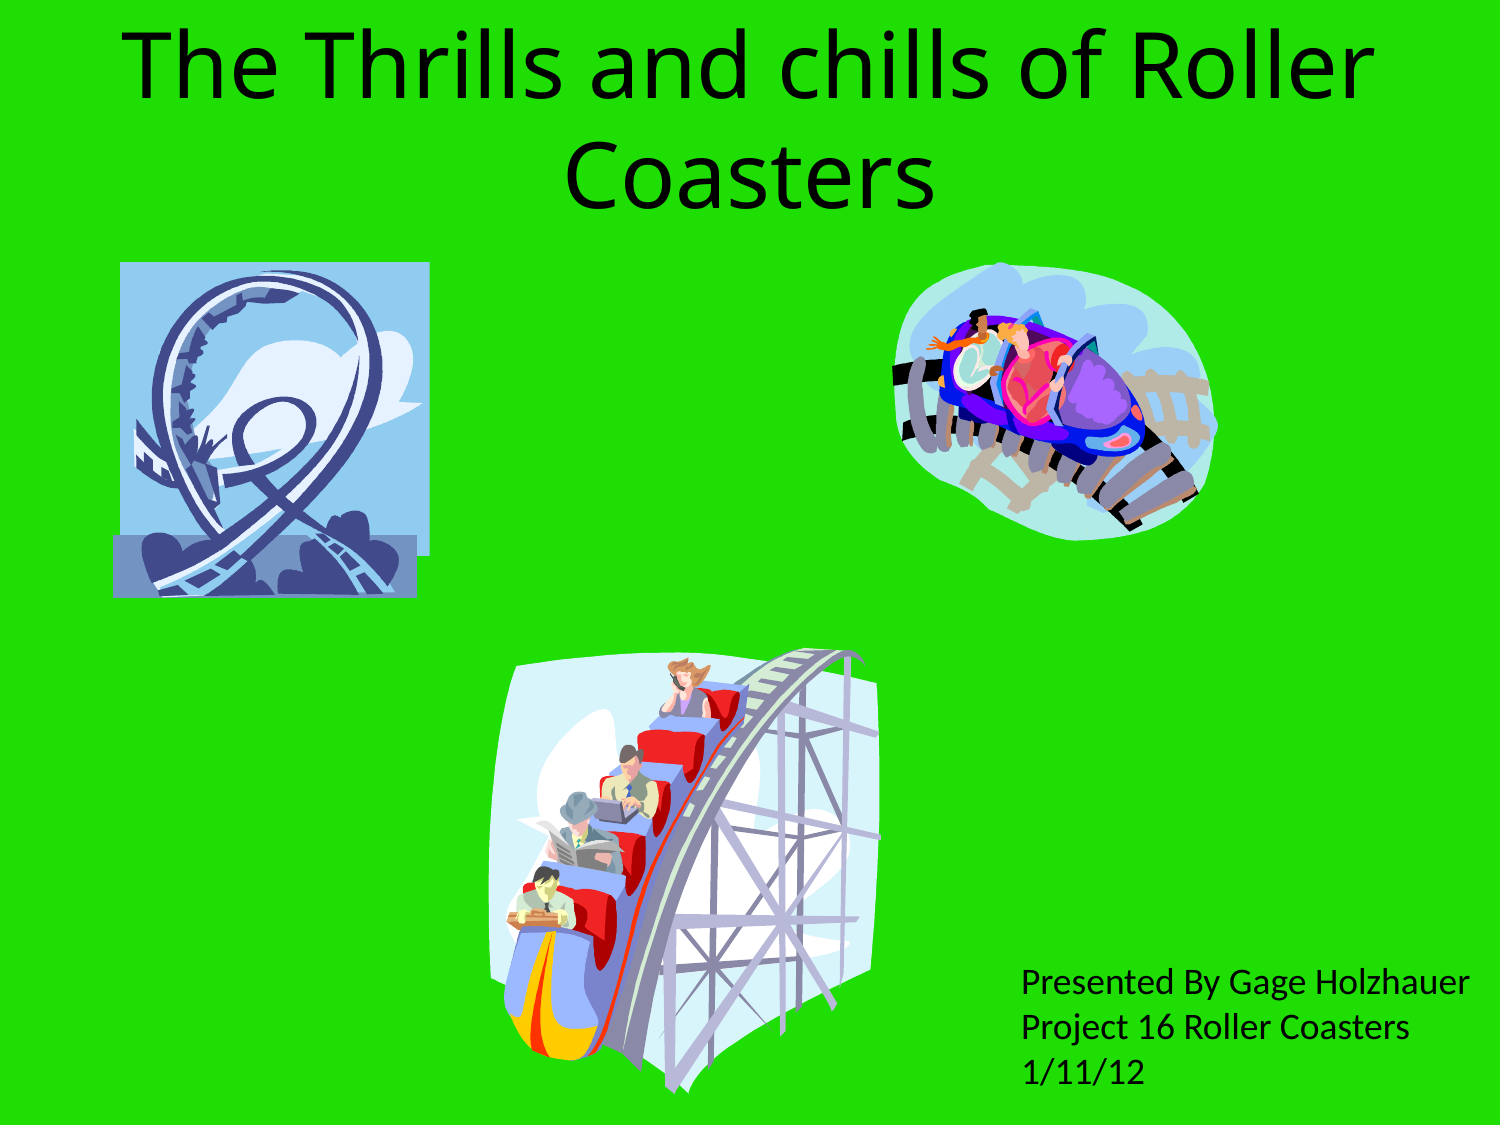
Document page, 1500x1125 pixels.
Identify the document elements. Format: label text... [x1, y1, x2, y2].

text_box The Thrills and chills of Roller Coasters [0, 0, 1500, 235]
text_box Presented By Gage Holzhauer Project 16 Roller Coasters 1/11/12 [1006, 949, 1494, 1100]
picture [487, 641, 887, 1100]
picture [886, 256, 1224, 547]
picture [112, 262, 431, 599]
